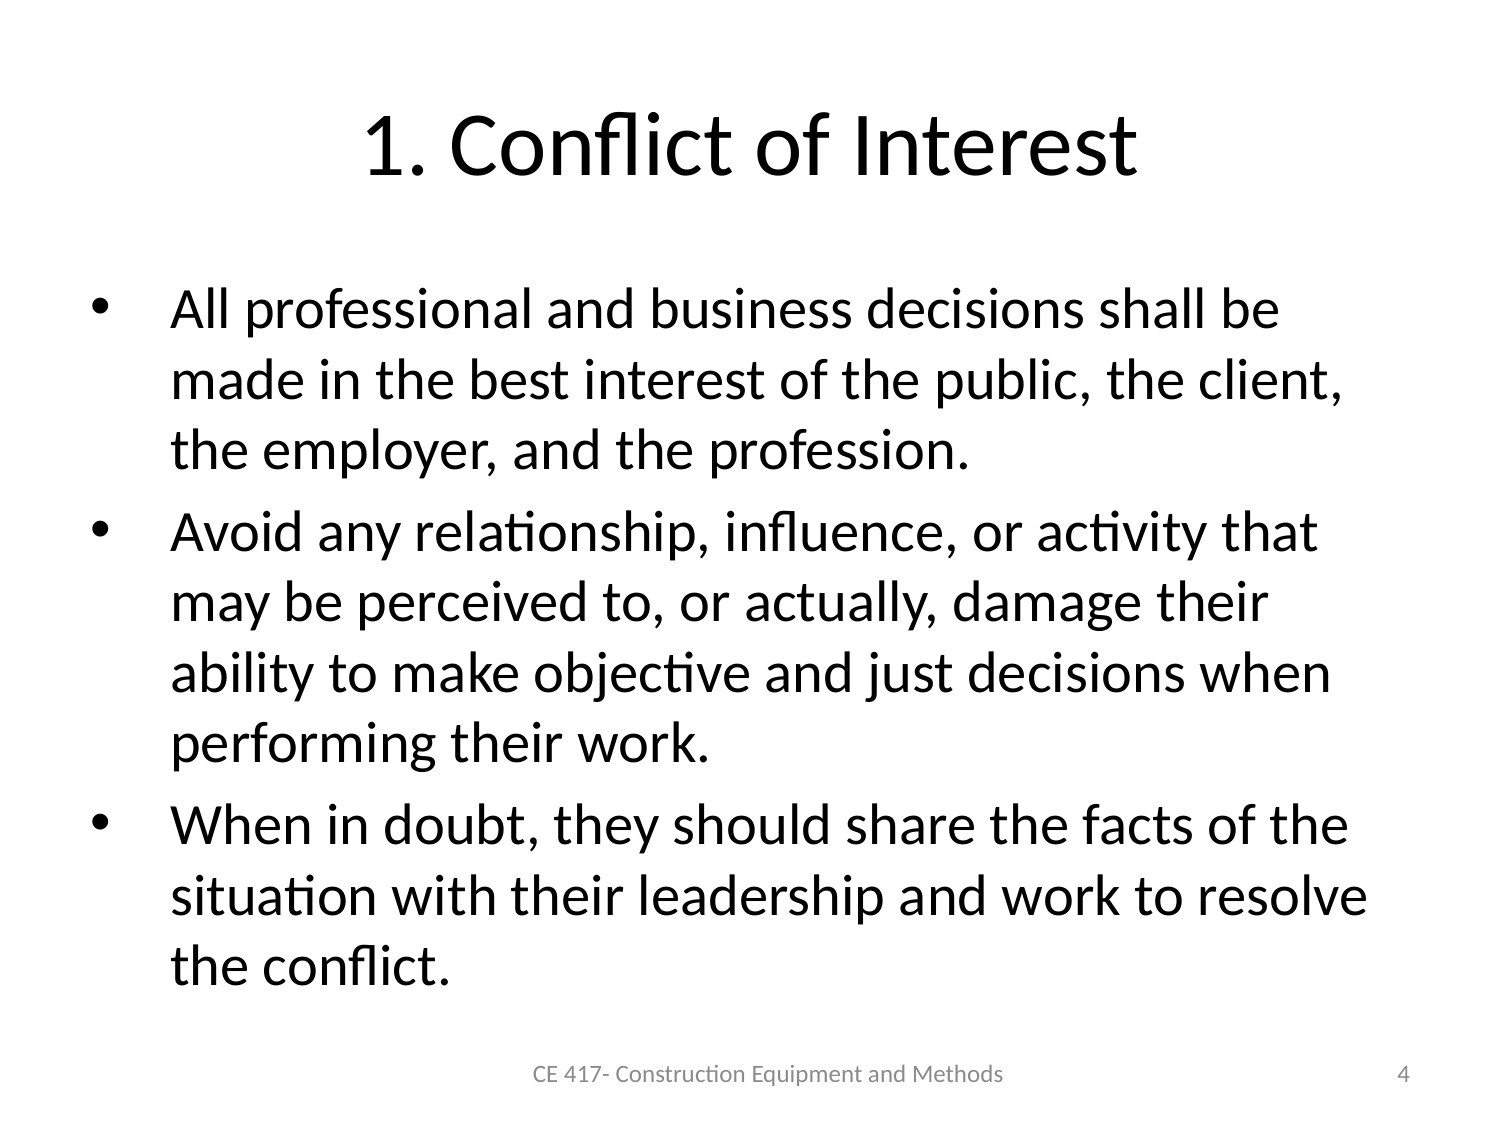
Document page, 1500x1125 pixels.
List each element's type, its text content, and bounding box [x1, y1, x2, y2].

title 1. Conflict of Interest [75, 45, 1425, 233]
footer CE 417- Construction Equipment and Methods [512, 1042, 1025, 1103]
list All professional and business decisions shall be made in the best interest of the public, the client, the employer, and the profession. Avoid any relationship, influence, or activity that may be perceived to, or actually, damage their ability to make objective and just decisions when performing their work. When in doubt, they should share the facts of the situation with their leadership and work to resolve the conflict. [75, 262, 1425, 1005]
slide_number 4 [1074, 1042, 1425, 1103]
